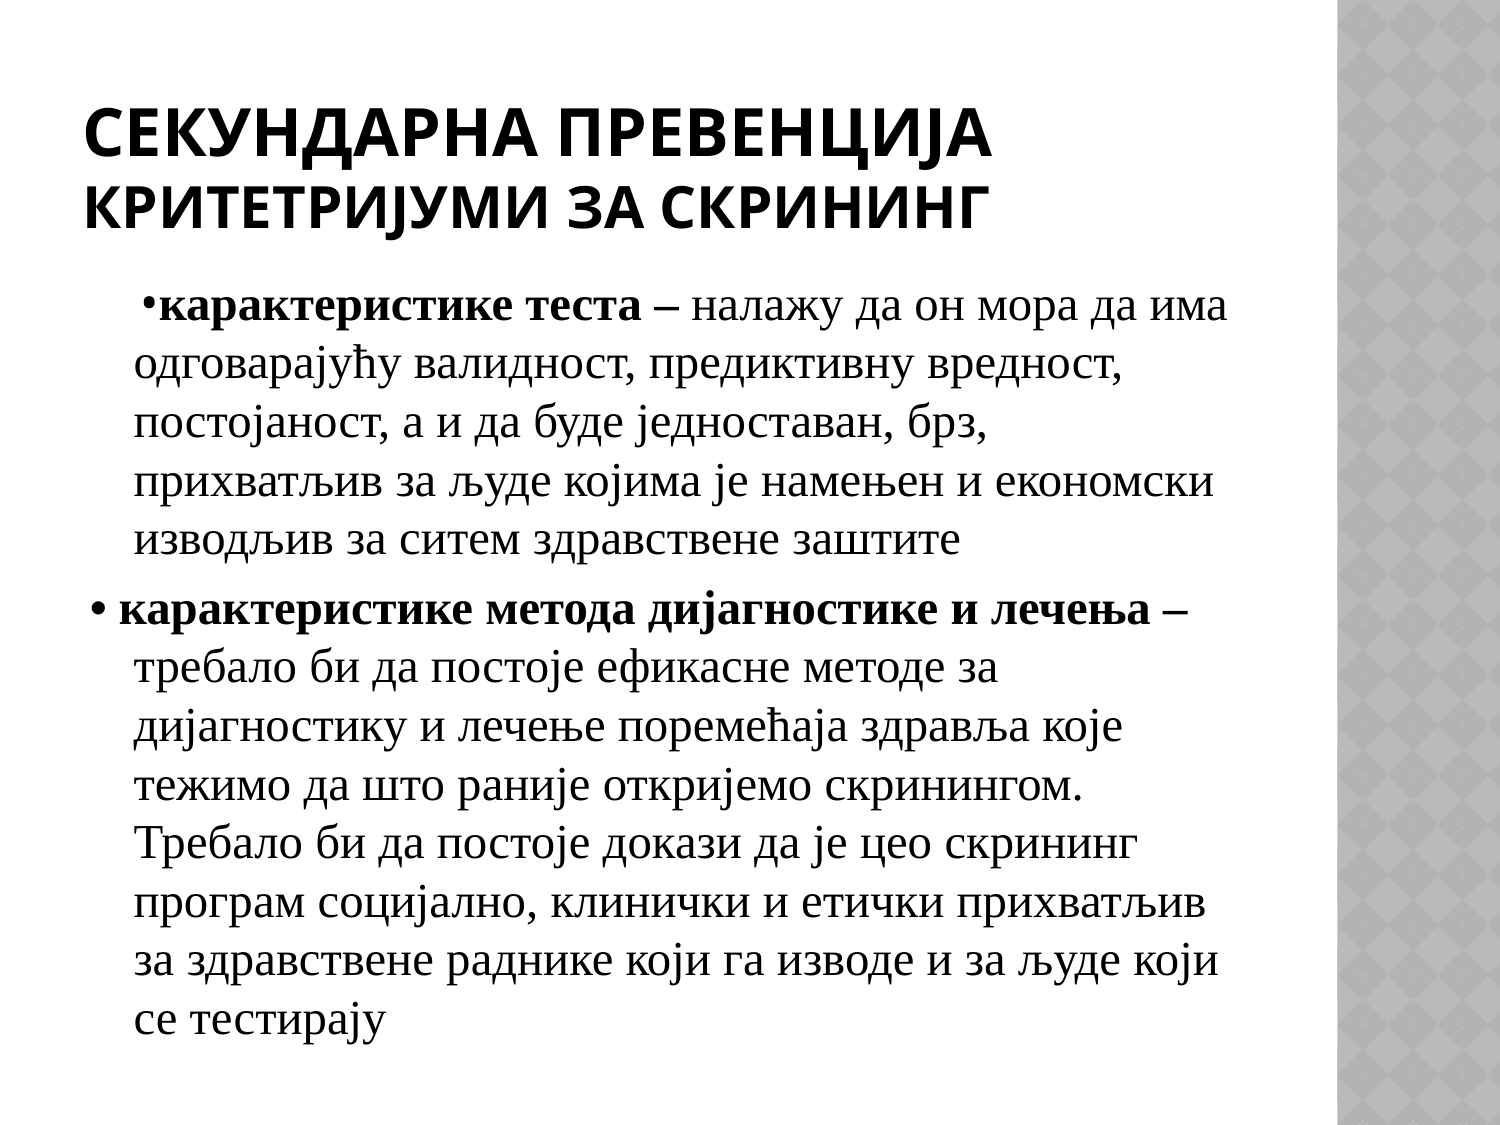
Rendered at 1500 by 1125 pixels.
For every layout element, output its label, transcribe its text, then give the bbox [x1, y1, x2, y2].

list •карактеристике теста – налажу да он мора да има одговарајућу валидност, предиктивну вредност, постојаност, а и да буде једноставан, брз, прихватљив за људе којима је намењен и економски изводљив за ситем здравствене заштите • карактеристике метода дијагностике и лечења – требало би да постоје ефикасне методе за дијагностику и лечење поремећаја здравља које тежимо да што раније откријемо скринингом. Требало би да постоје докази да је цео скрининг програм социјално, клинички и етички прихватљив за здравствене раднике који га изводе и за људе који се тестирају [75, 264, 1263, 1059]
title Секундарна превенција критетријуми за скрининг [75, 52, 1263, 240]
